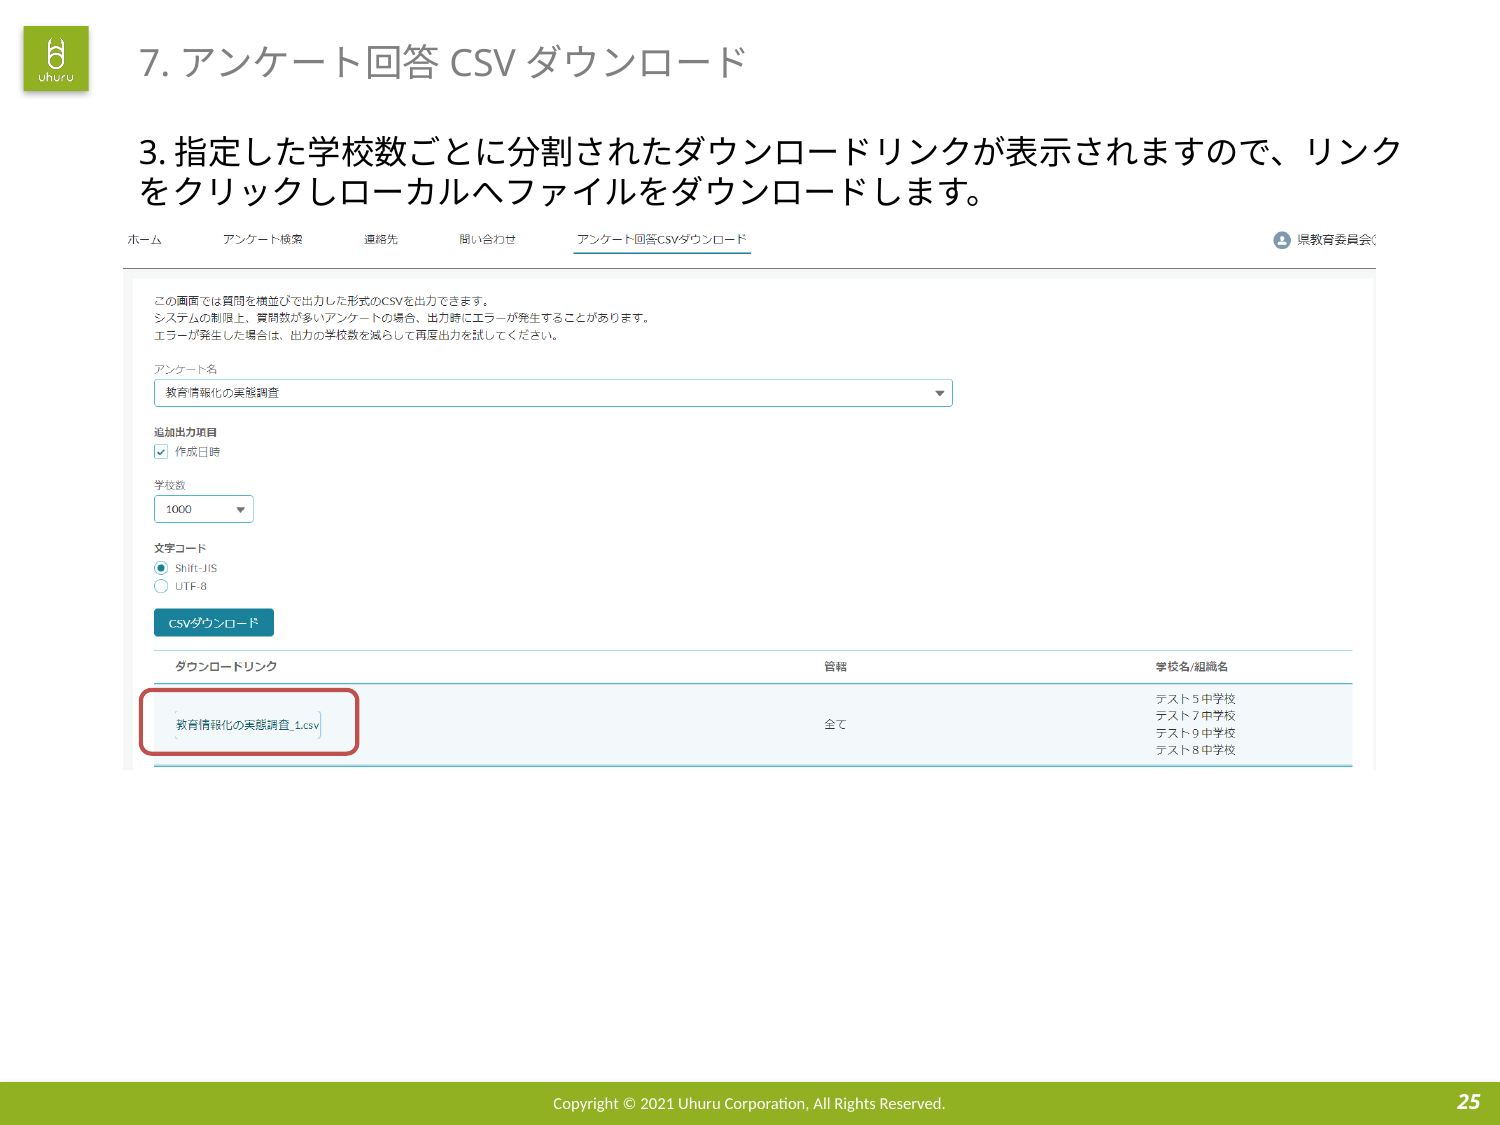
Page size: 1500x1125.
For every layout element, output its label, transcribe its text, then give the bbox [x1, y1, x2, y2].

slide_number 25 [1391, 1088, 1496, 1118]
title 7.アンケート回答CSVダウンロード [123, 4, 1500, 119]
list 3.指定した学校数ごとに分割されたダウンロードリンクが表示されますので、リンクをクリックしローカルへファイルをダウンロードします。 [123, 123, 1426, 319]
picture [23, 25, 89, 92]
picture [123, 220, 1376, 770]
